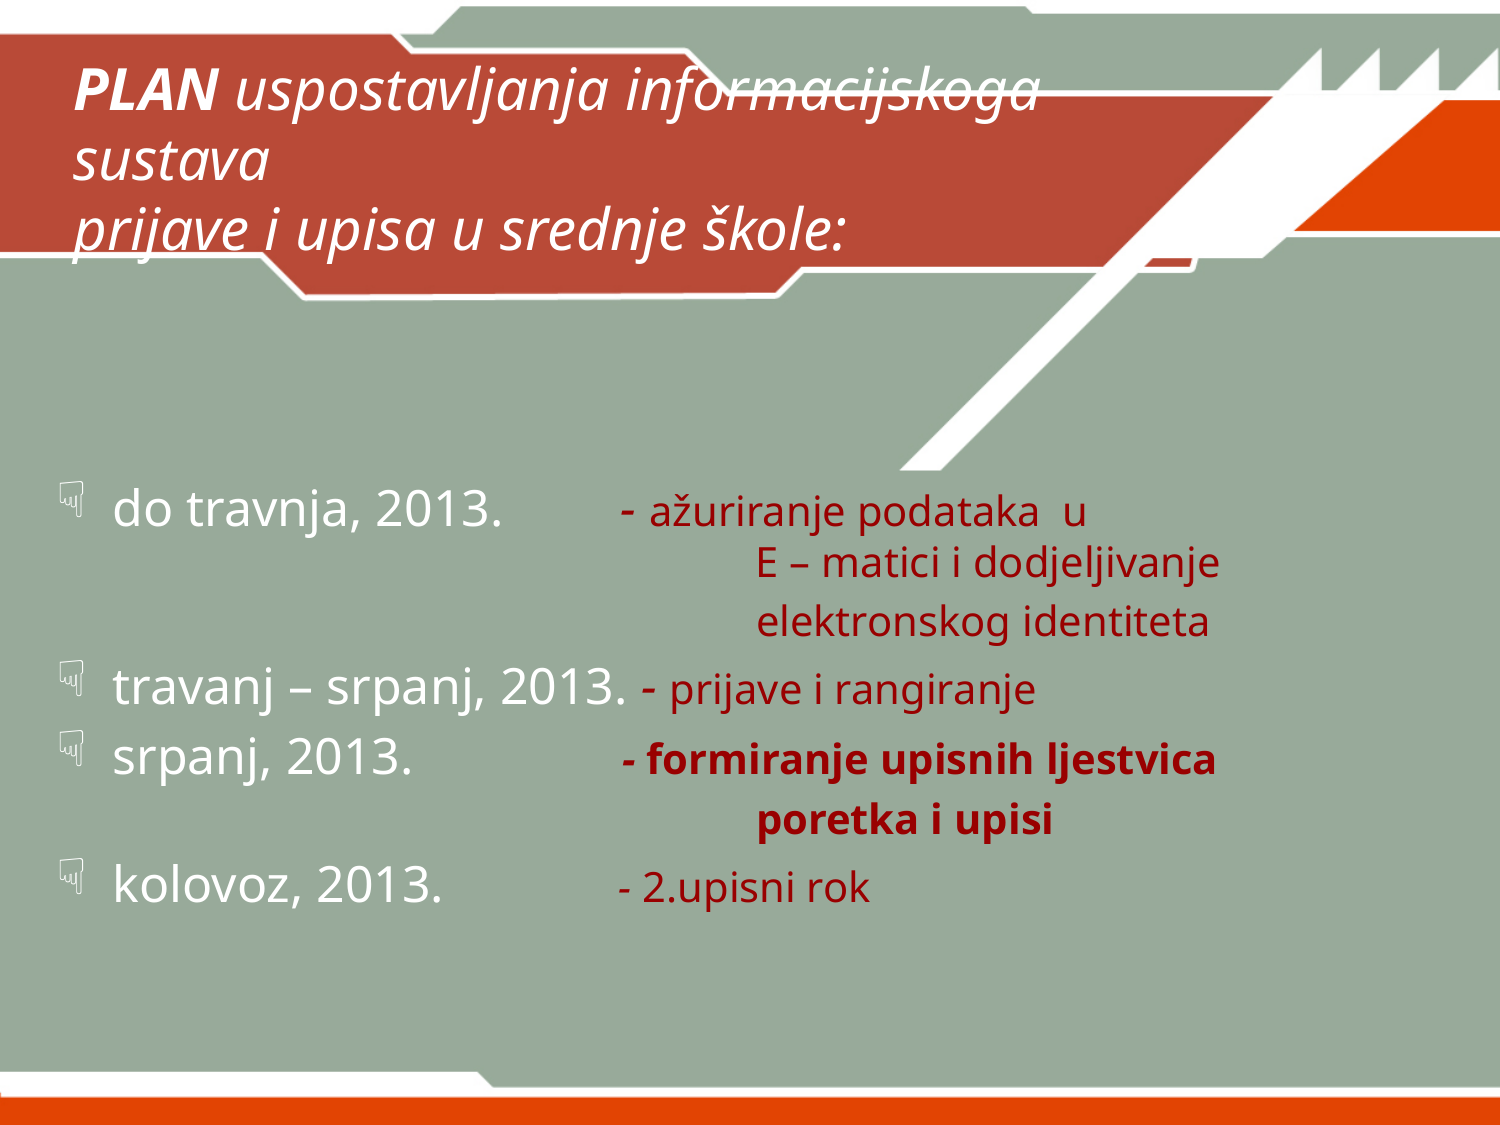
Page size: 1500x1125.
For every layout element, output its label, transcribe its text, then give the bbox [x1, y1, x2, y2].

list do travnja, 2013. - ažuriranje podataka u E – matici i dodjeljivanje elektronskog identiteta travanj – srpanj, 2013. - prijave i rangiranje srpanj, 2013. - formiranje upisnih ljestvica poretka i upisi kolovoz, 2013. - 2.upisni rok [41, 398, 1448, 1020]
title PLAN uspostavljanja informacijskoga sustava prijave i upisa u srednje škole: [58, 116, 1264, 199]
picture [0, 0, 1500, 1125]
